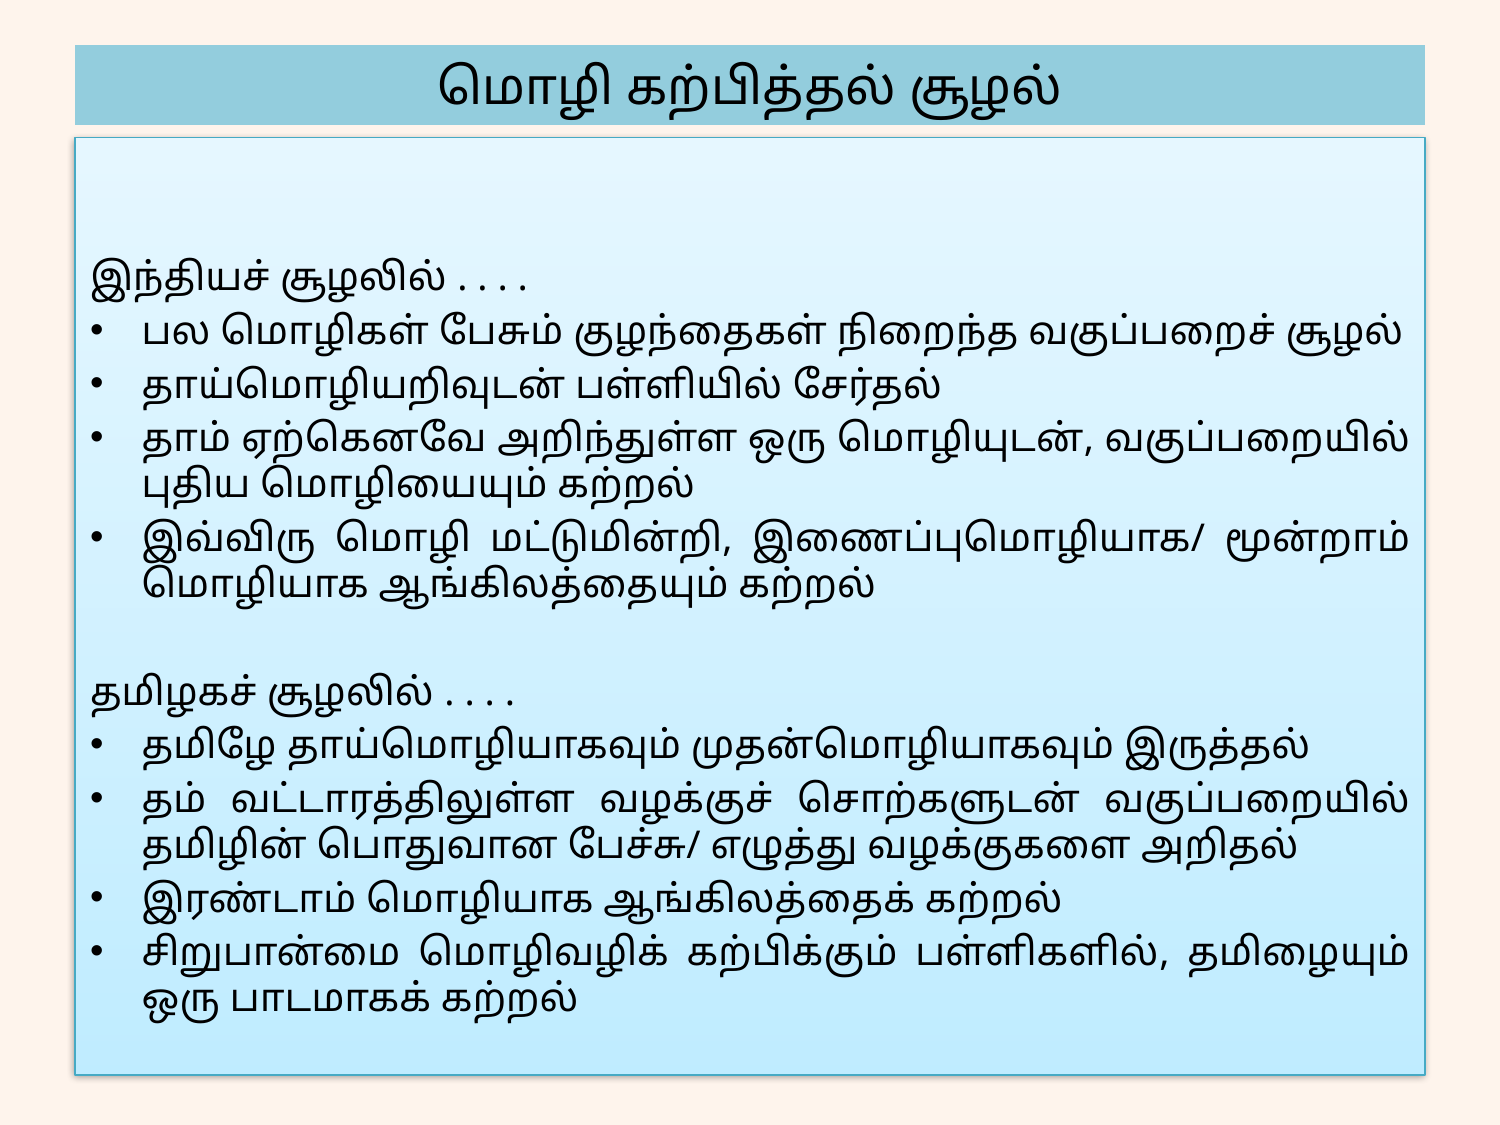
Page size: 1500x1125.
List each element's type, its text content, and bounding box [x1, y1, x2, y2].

list இந்தியச் சூழலில் . . . . பல மொழிகள் பேசும் குழந்தைகள் நிறைந்த வகுப்பறைச் சூழல் தாய்மொழியறிவுடன் பள்ளியில் சேர்தல் தாம் ஏற்கெனவே அறிந்துள்ள ஒரு மொழியுடன், வகுப்பறையில் புதிய மொழியையும் கற்றல் இவ்விரு மொழி மட்டுமின்றி, இணைப்புமொழியாக/ மூன்றாம் மொழியாக ஆங்கிலத்தையும் கற்றல் தமிழகச் சூழலில் . . . . தமிழே தாய்மொழியாகவும் முதன்மொழியாகவும் இருத்தல் தம் வட்டாரத்திலுள்ள வழக்குச் சொற்களுடன் வகுப்பறையில் தமிழின் பொதுவான பேச்சு/ எழுத்து வழக்குகளை அறிதல் இரண்டாம் மொழியாக ஆங்கிலத்தைக் கற்றல் சிறுபான்மை மொழிவழிக் கற்பிக்கும் பள்ளிகளில், தமிழையும் ஒரு பாடமாகக் கற்றல் [74, 137, 1426, 1076]
title மொழி கற்பித்தல் சூழல் [75, 45, 1425, 125]
